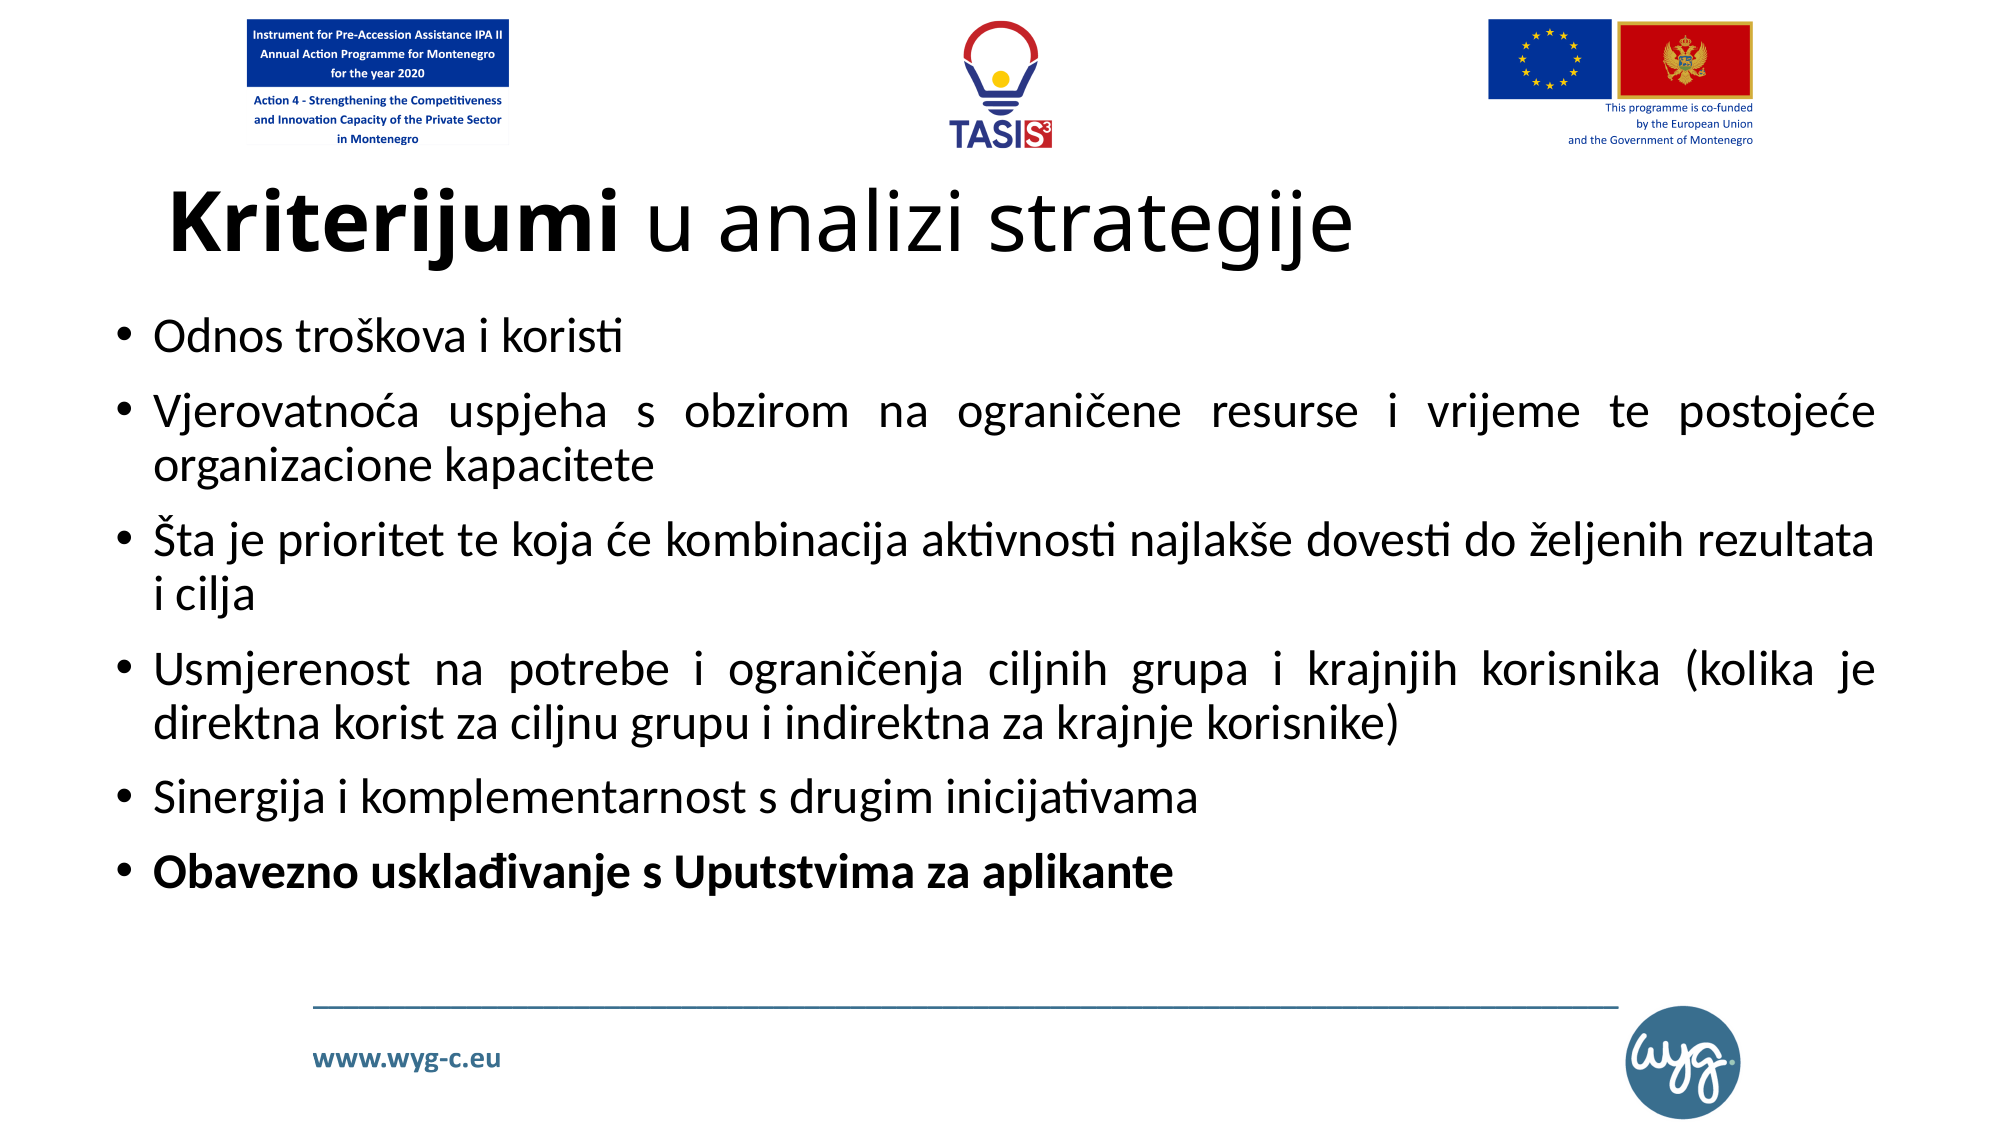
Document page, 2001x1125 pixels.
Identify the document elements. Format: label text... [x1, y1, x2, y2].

list Odnos troškova i koristi Vjerovatnoća uspjeha s obzirom na ograničene resurse i vrijeme te postojeće organizacione kapacitete Šta je prioritet te koja će kombinacija aktivnosti najlakše dovesti do željenih rezultata i cilja Usmjerenost na potrebe i ograničenja ciljnih grupa i krajnjih korisnika (kolika je direktna korist za ciljnu grupu i indirektna za krajnje korisnike) Sinergija i komplementarnost s drugim inicijativama Obavezno usklađivanje s Uputstvima za aplikante [100, 302, 1893, 1005]
picture [312, 1005, 1743, 1125]
picture [246, 19, 1753, 149]
title Kriterijumi u analizi strategije [151, 171, 1565, 277]
